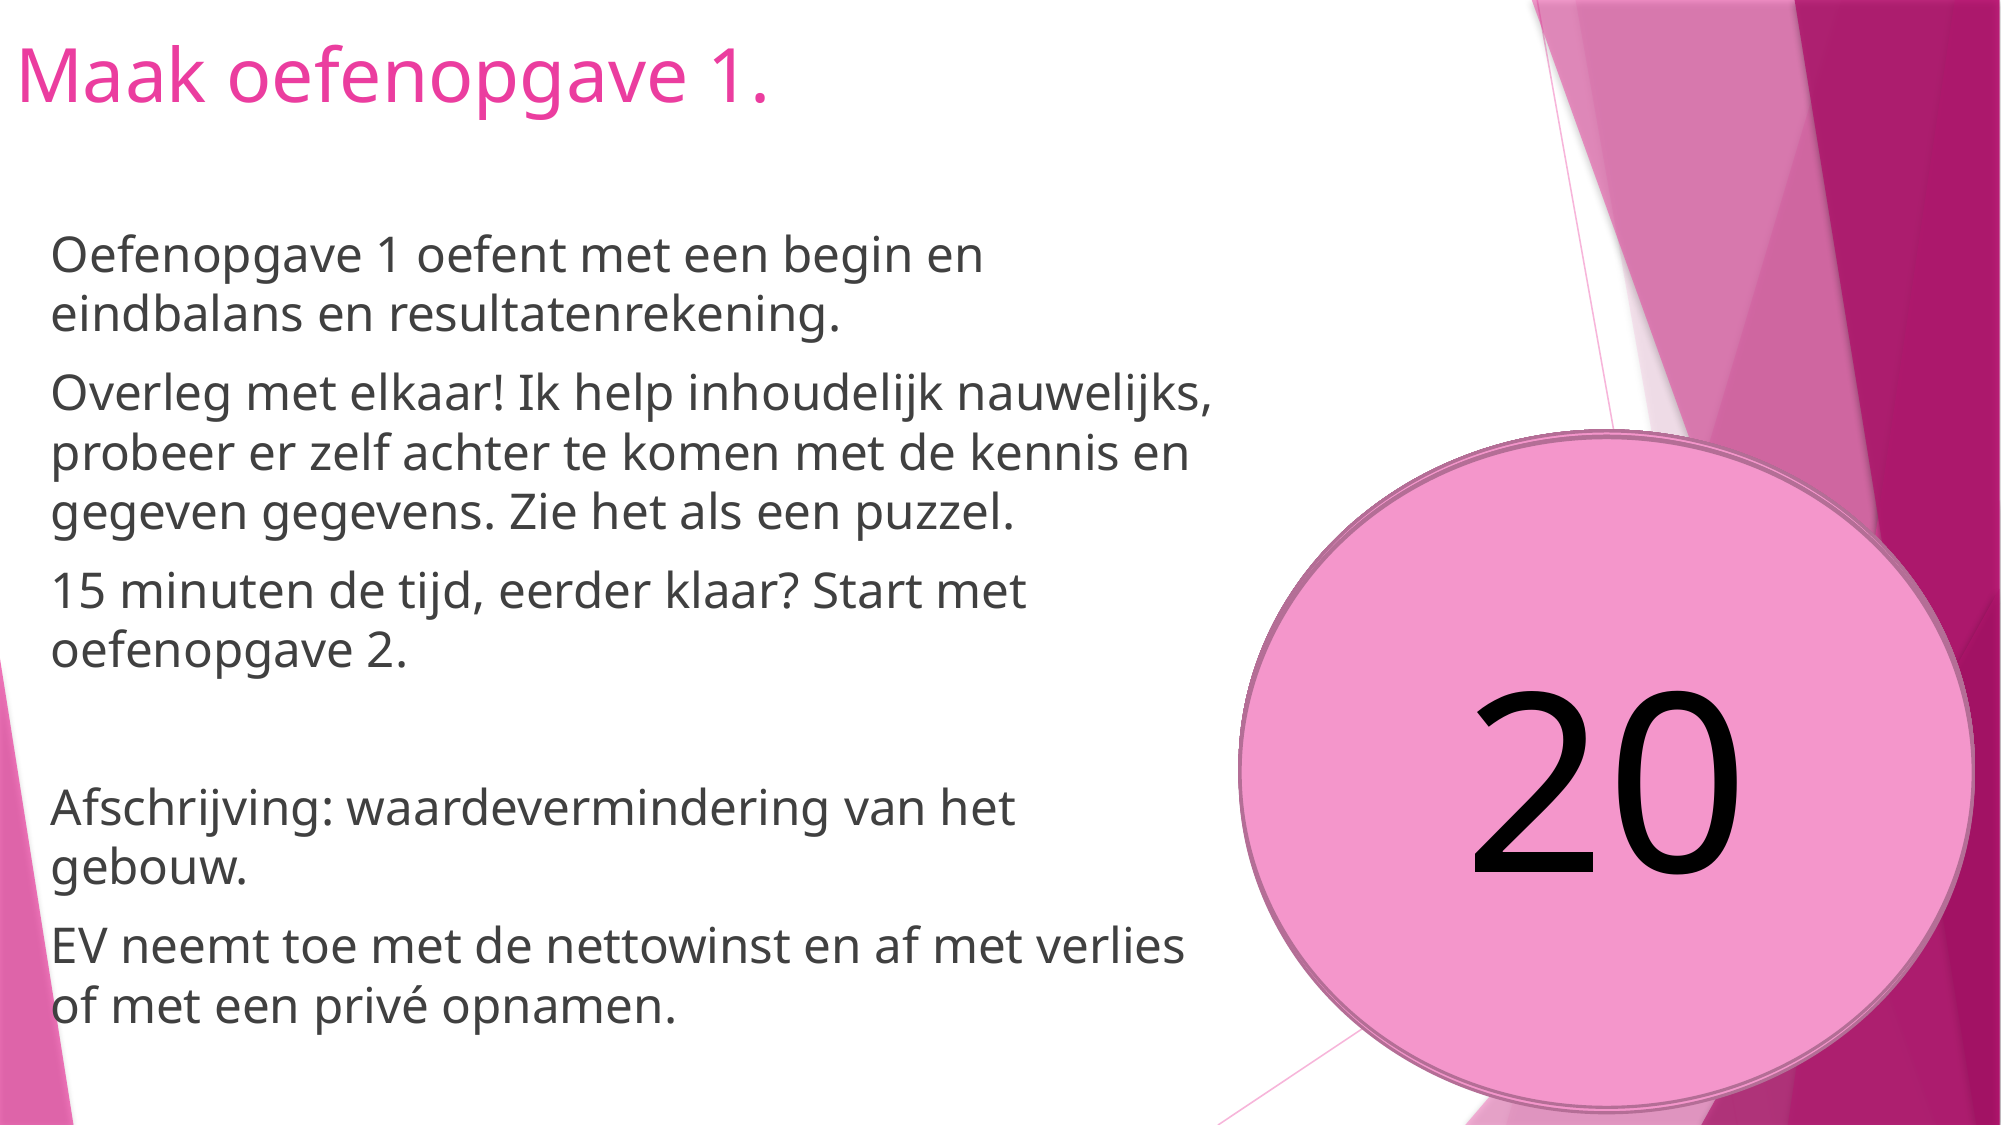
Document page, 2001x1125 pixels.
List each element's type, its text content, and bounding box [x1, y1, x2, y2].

title Maak oefenopgave 1. [0, 19, 1548, 317]
list Oefenopgave 1 oefent met een begin en eindbalans en resultatenrekening. Overleg met elkaar! Ik help inhoudelijk nauwelijks, probeer er zelf achter te komen met de kennis en gegeven gegevens. Zie het als een puzzel. 15 minuten de tijd, eerder klaar? Start met oefenopgave 2. Afschrijving: waardevermindering van het gebouw. EV neemt toe met de nettowinst en af met verlies of met een privé opnamen. [35, 215, 1241, 1109]
text_box 20 [1238, 436, 1975, 1109]
text_box 19 [1242, 825, 1971, 1115]
text_box 13 [1242, 429, 1972, 723]
